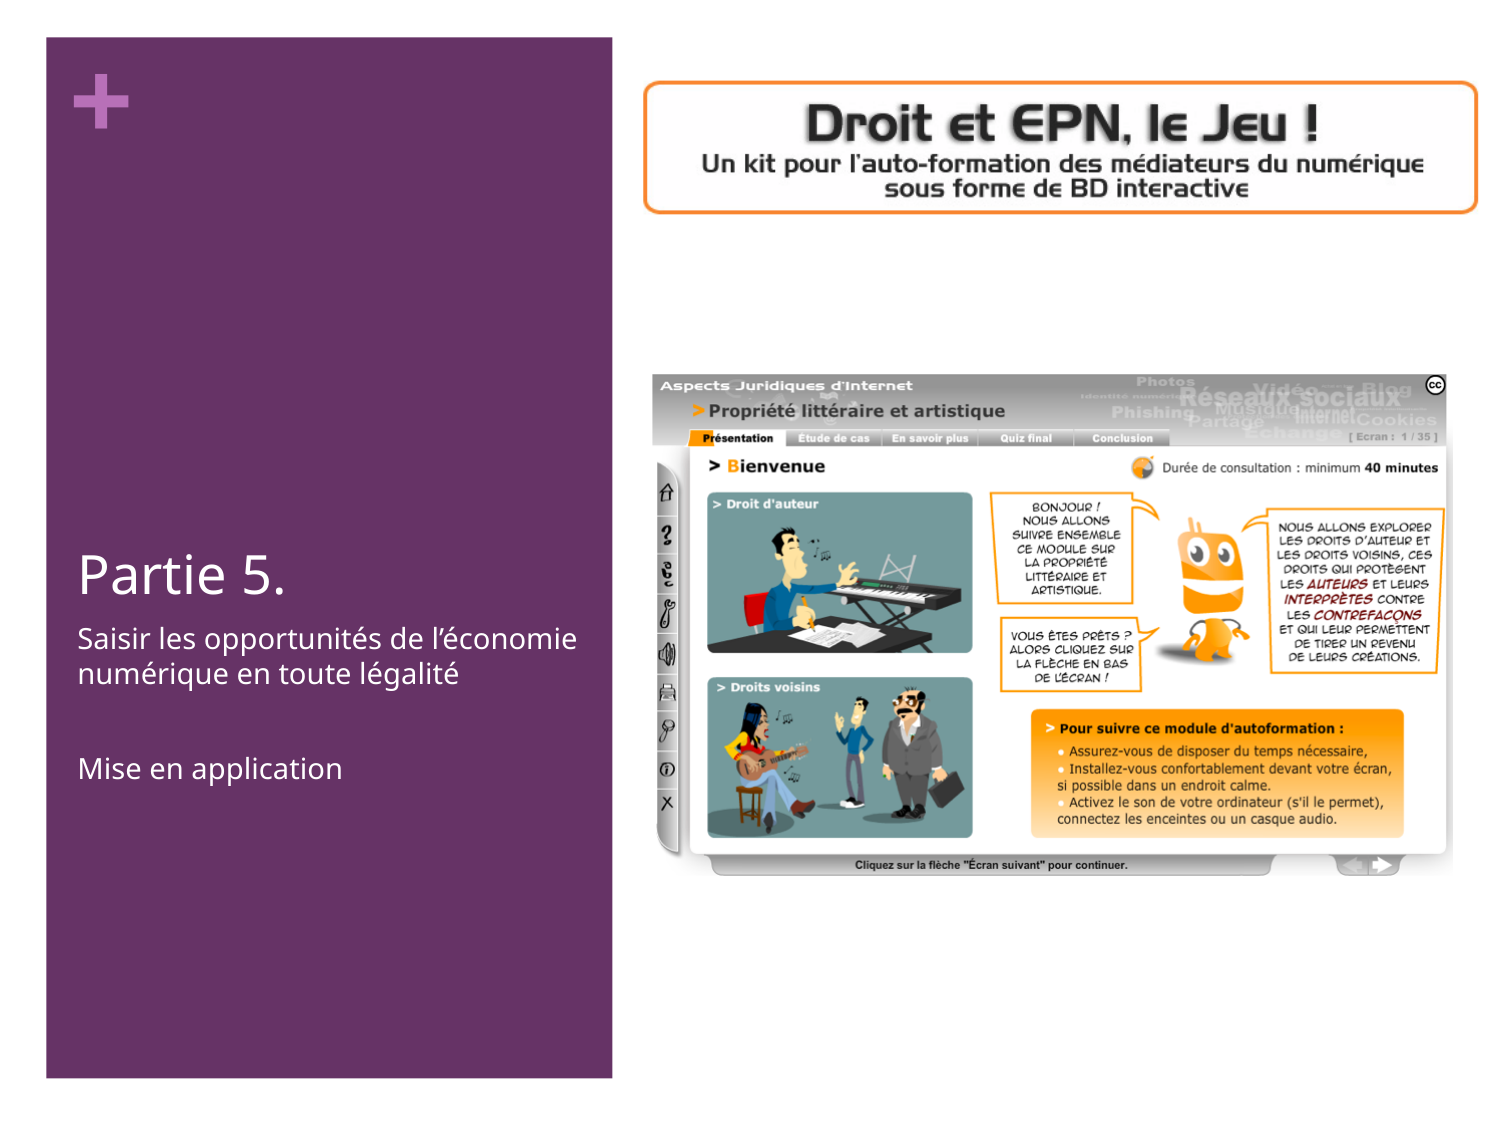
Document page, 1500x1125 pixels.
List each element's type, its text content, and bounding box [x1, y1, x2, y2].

title Partie 5. [62, 421, 597, 613]
list Saisir les opportunités de l’économie numérique en toute légalité Mise en application [62, 613, 597, 1005]
picture [648, 369, 1454, 884]
picture [628, 68, 1491, 222]
